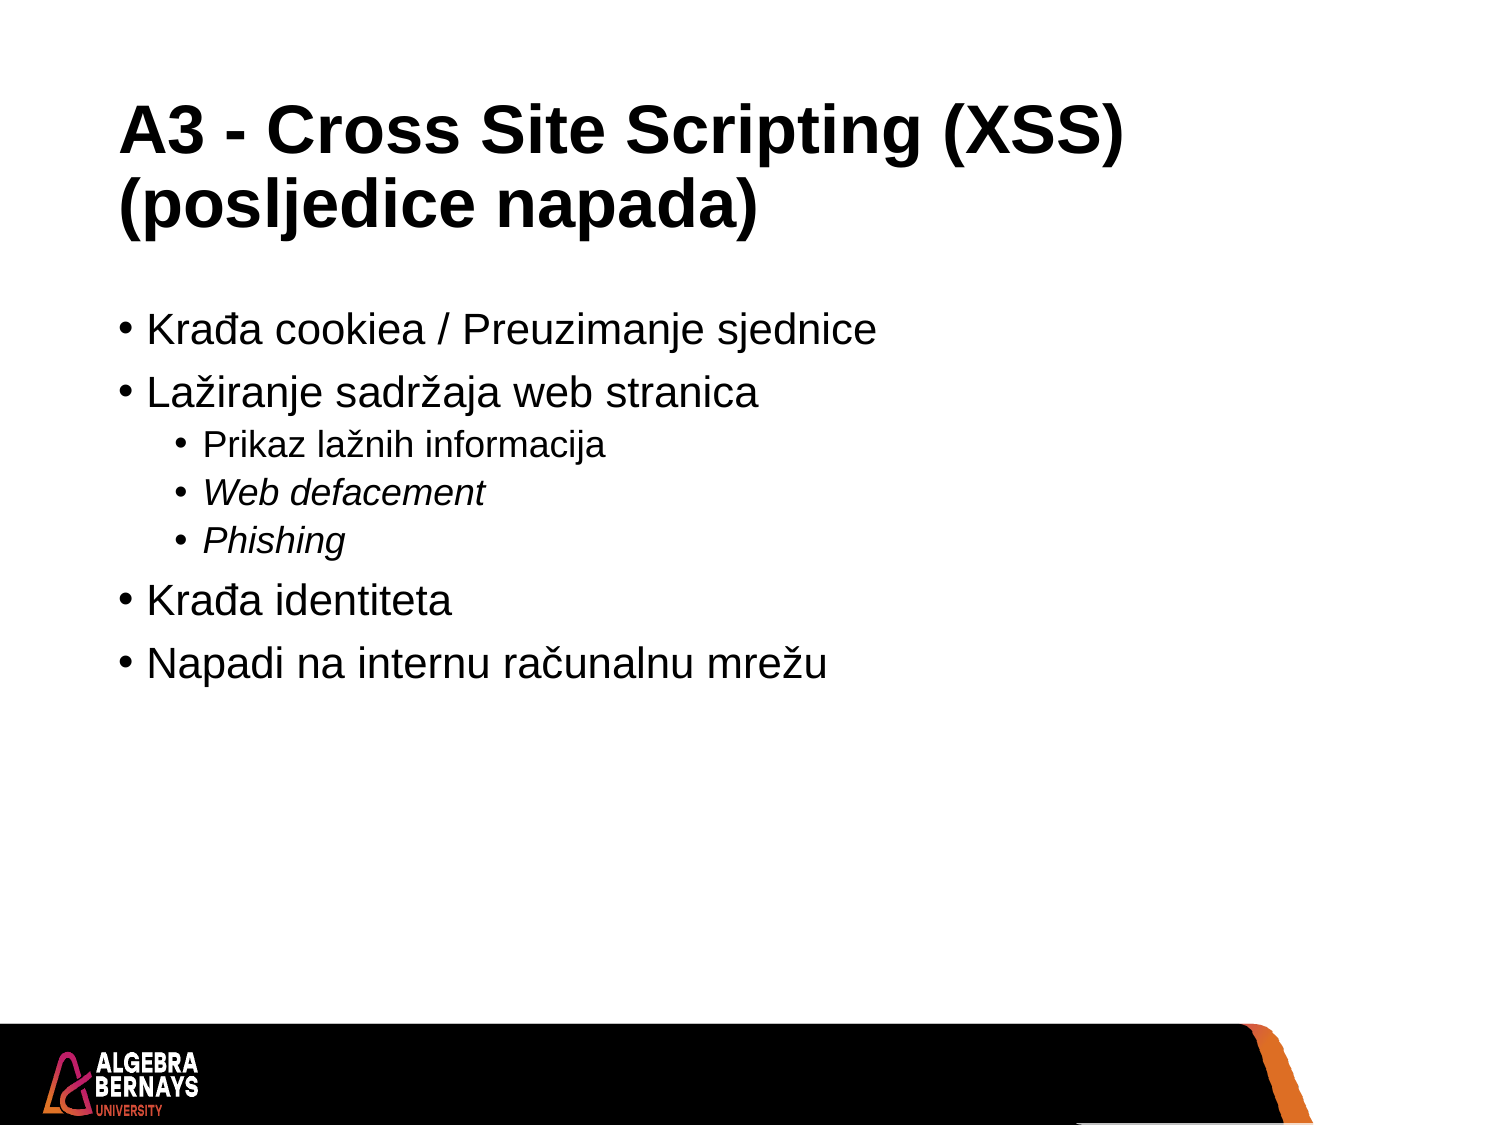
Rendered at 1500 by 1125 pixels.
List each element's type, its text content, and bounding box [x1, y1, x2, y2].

picture [0, 1023, 1468, 1125]
list Krađa cookiea / Preuzimanje sjednice Lažiranje sadržaja web stranica Prikaz lažnih informacija Web defacement Phishing Krađa identiteta Napadi na internu računalnu mrežu [103, 299, 1397, 1014]
title A3 - Cross Site Scripting (XSS) (posljedice napada) [103, 59, 1397, 278]
